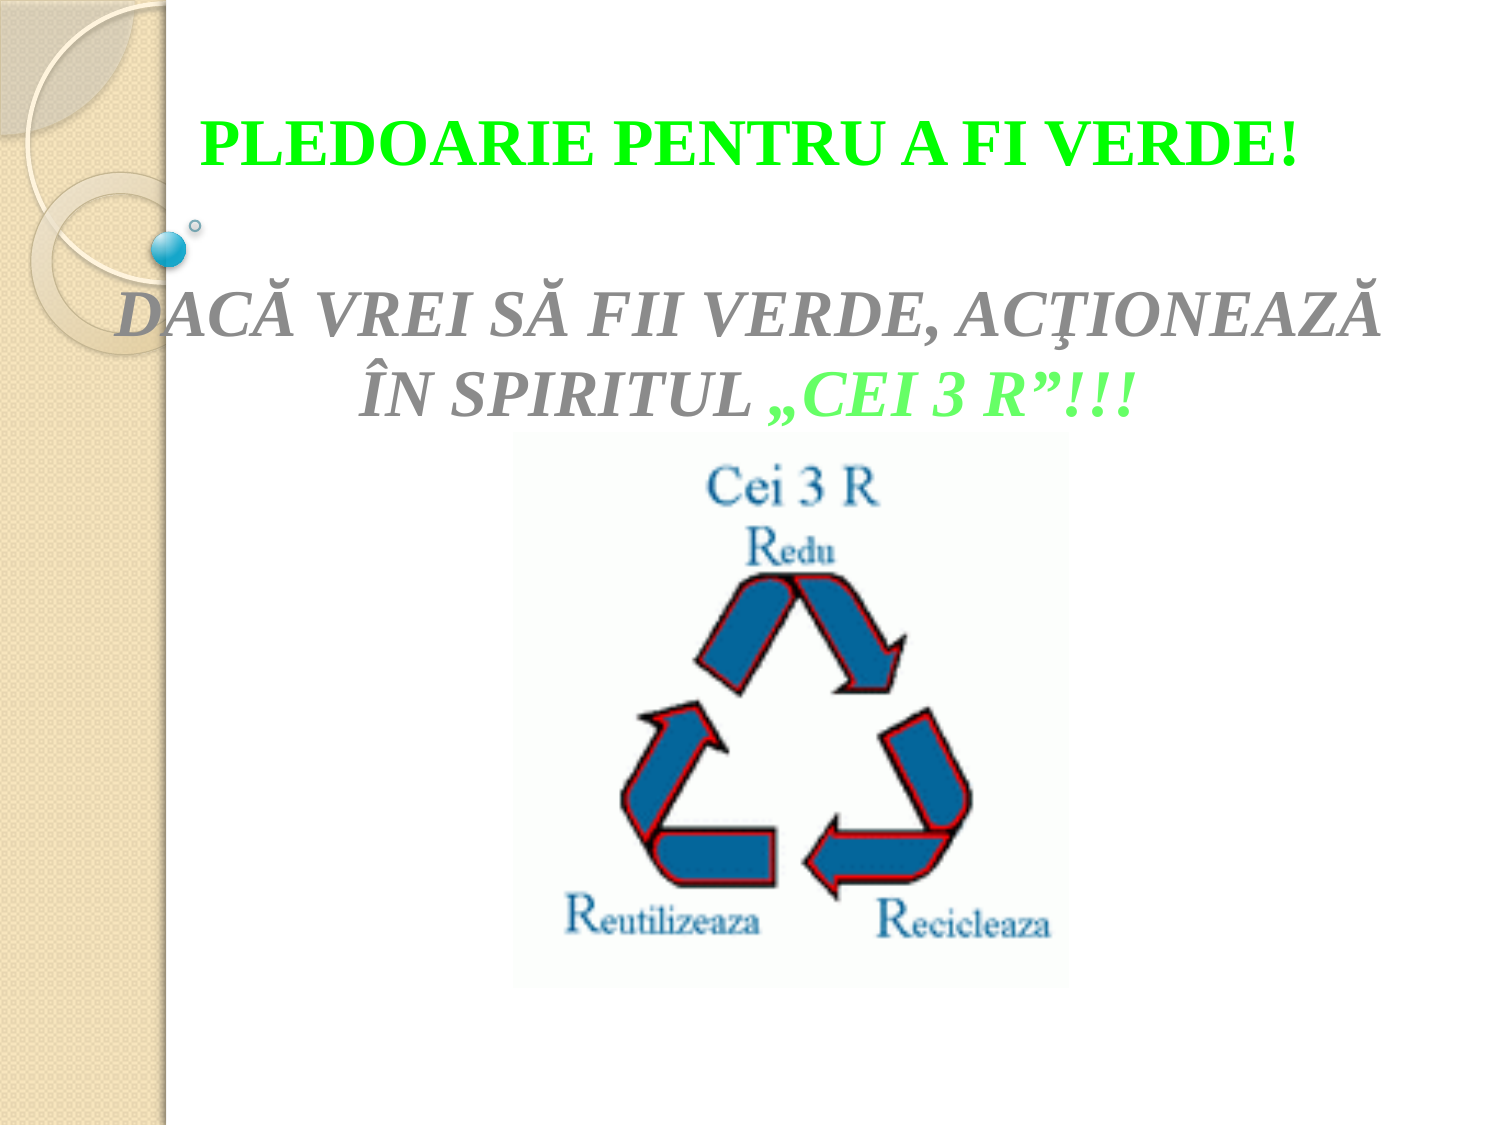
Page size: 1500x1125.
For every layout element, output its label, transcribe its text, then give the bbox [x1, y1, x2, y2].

picture [513, 432, 1069, 988]
text_box DACĂ VREI SĂ FII VERDE, ACŢIONEAZĂ ÎN SPIRITUL „CEI 3 R”!!! [74, 262, 1425, 1006]
text_box PLEDOARIE PENTRU A FI VERDE! [74, 45, 1425, 233]
